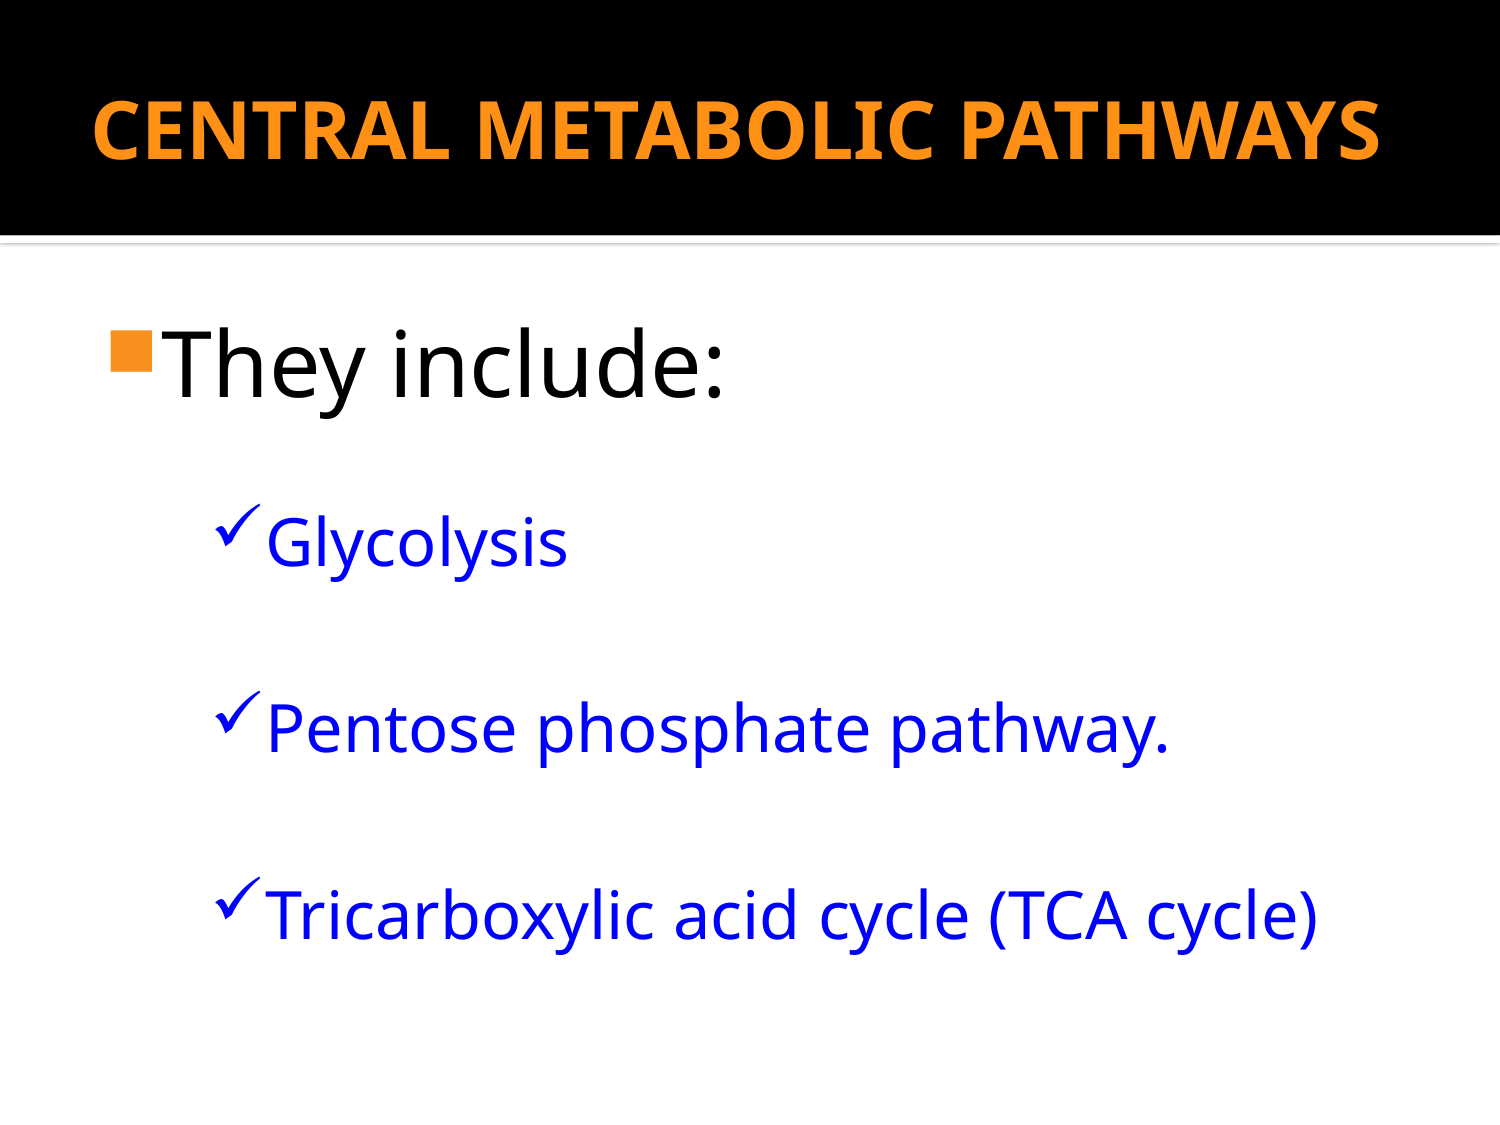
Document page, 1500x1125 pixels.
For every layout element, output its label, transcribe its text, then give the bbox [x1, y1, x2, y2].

title CENTRAL METABOLIC PATHWAYS [75, 25, 1425, 231]
list They include: Glycolysis Pentose phosphate pathway. Tricarboxylic acid cycle (TCA cycle) [75, 291, 1425, 1050]
